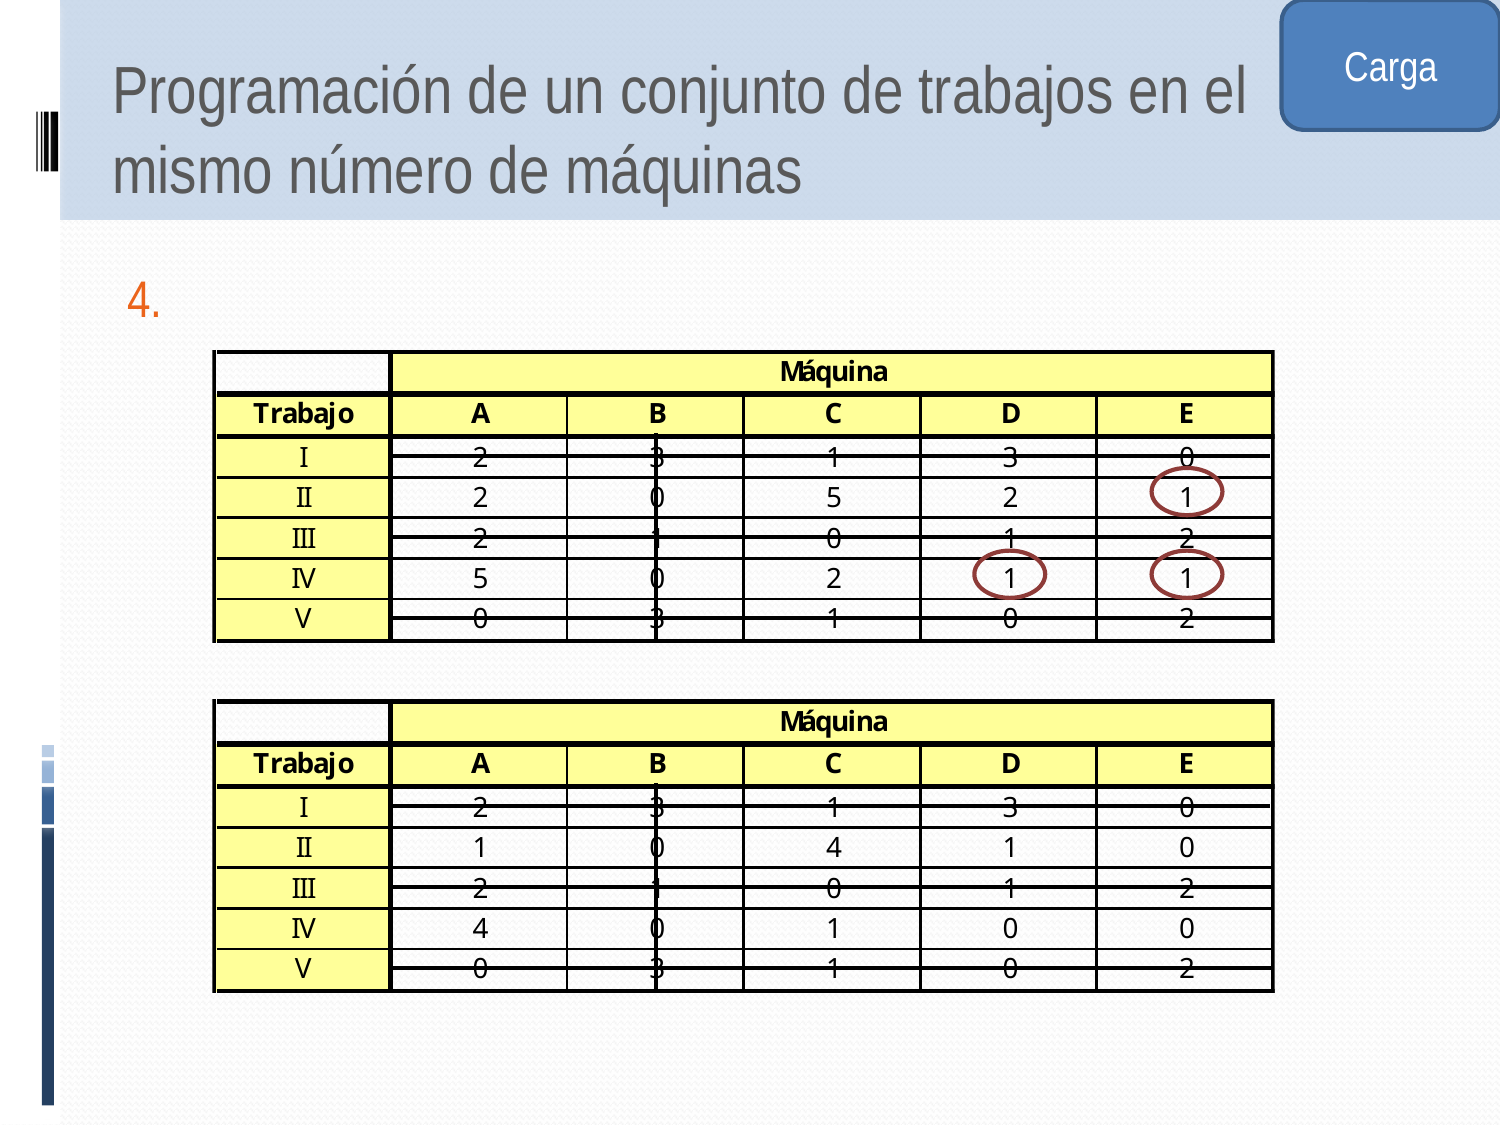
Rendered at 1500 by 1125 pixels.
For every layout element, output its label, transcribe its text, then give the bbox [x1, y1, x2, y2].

text_box 12 [206, 352, 1281, 656]
picture [212, 699, 1276, 994]
list [111, 255, 1436, 1038]
text_box 12 [206, 702, 1281, 1005]
title Programación de un conjunto de trabajos en el mismo número de máquinas [111, 18, 1294, 207]
text_box Carga [1279, 0, 1500, 132]
picture [212, 349, 1276, 644]
